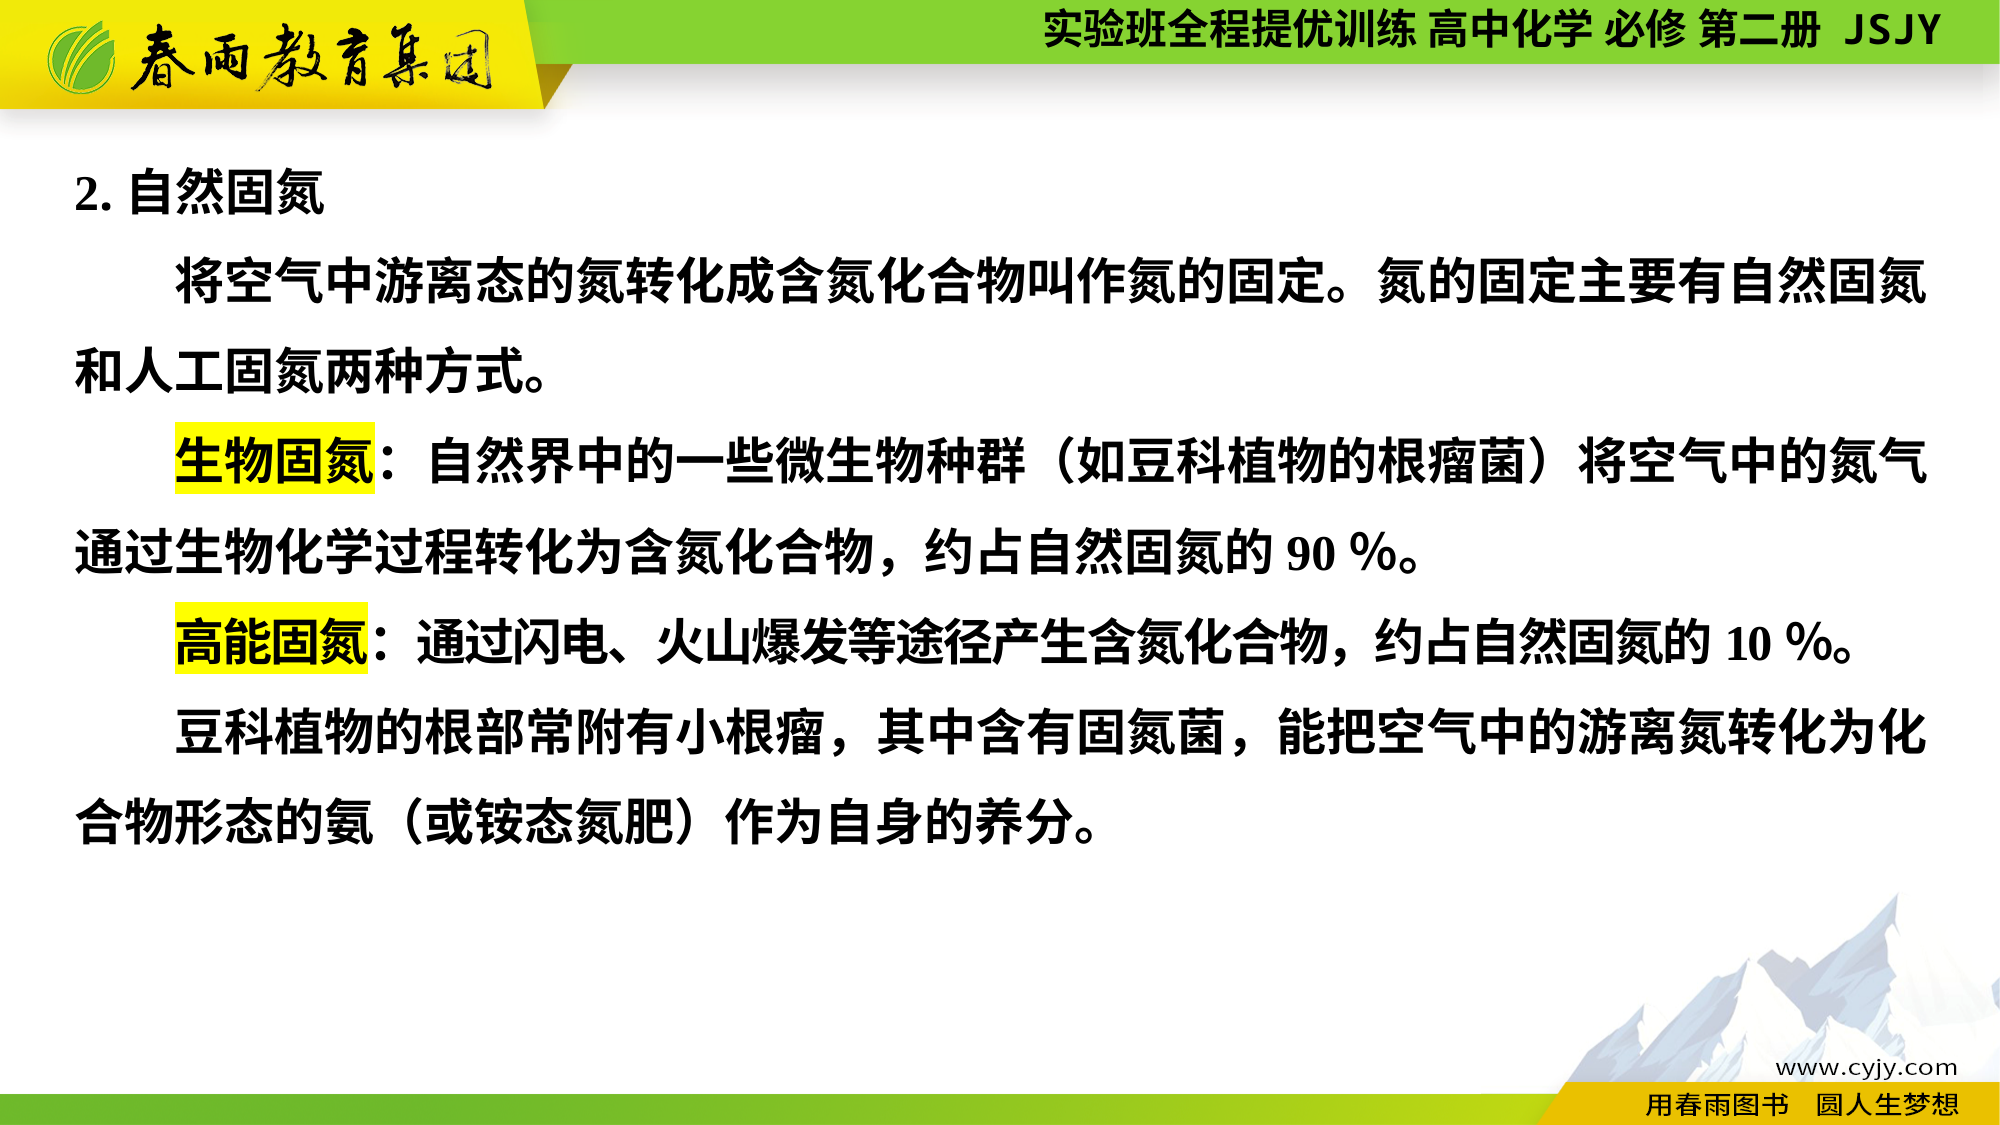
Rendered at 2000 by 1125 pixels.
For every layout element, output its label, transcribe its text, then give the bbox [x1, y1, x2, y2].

picture [0, 0, 2000, 1125]
list 2.自然固氮 将空气中游离态的氮转化成含氮化合物叫作氮的固定。氮的固定主要有自然固氮和人工固氮两种方式。 生物固氮：自然界中的一些微生物种群（如豆科植物的根瘤菌）将空气中的氮气通过生物化学过程转化为含氮化合物，约占自然固氮的90％。 高能固氮：通过闪电、火山爆发等途径产生含氮化合物，约占自然固氮的10％。 豆科植物的根部常附有小根瘤，其中含有固氮菌，能把空气中的游离氮转化为化合物形态的氨（或铵态氮肥）作为自身的养分。 [59, 122, 1944, 865]
